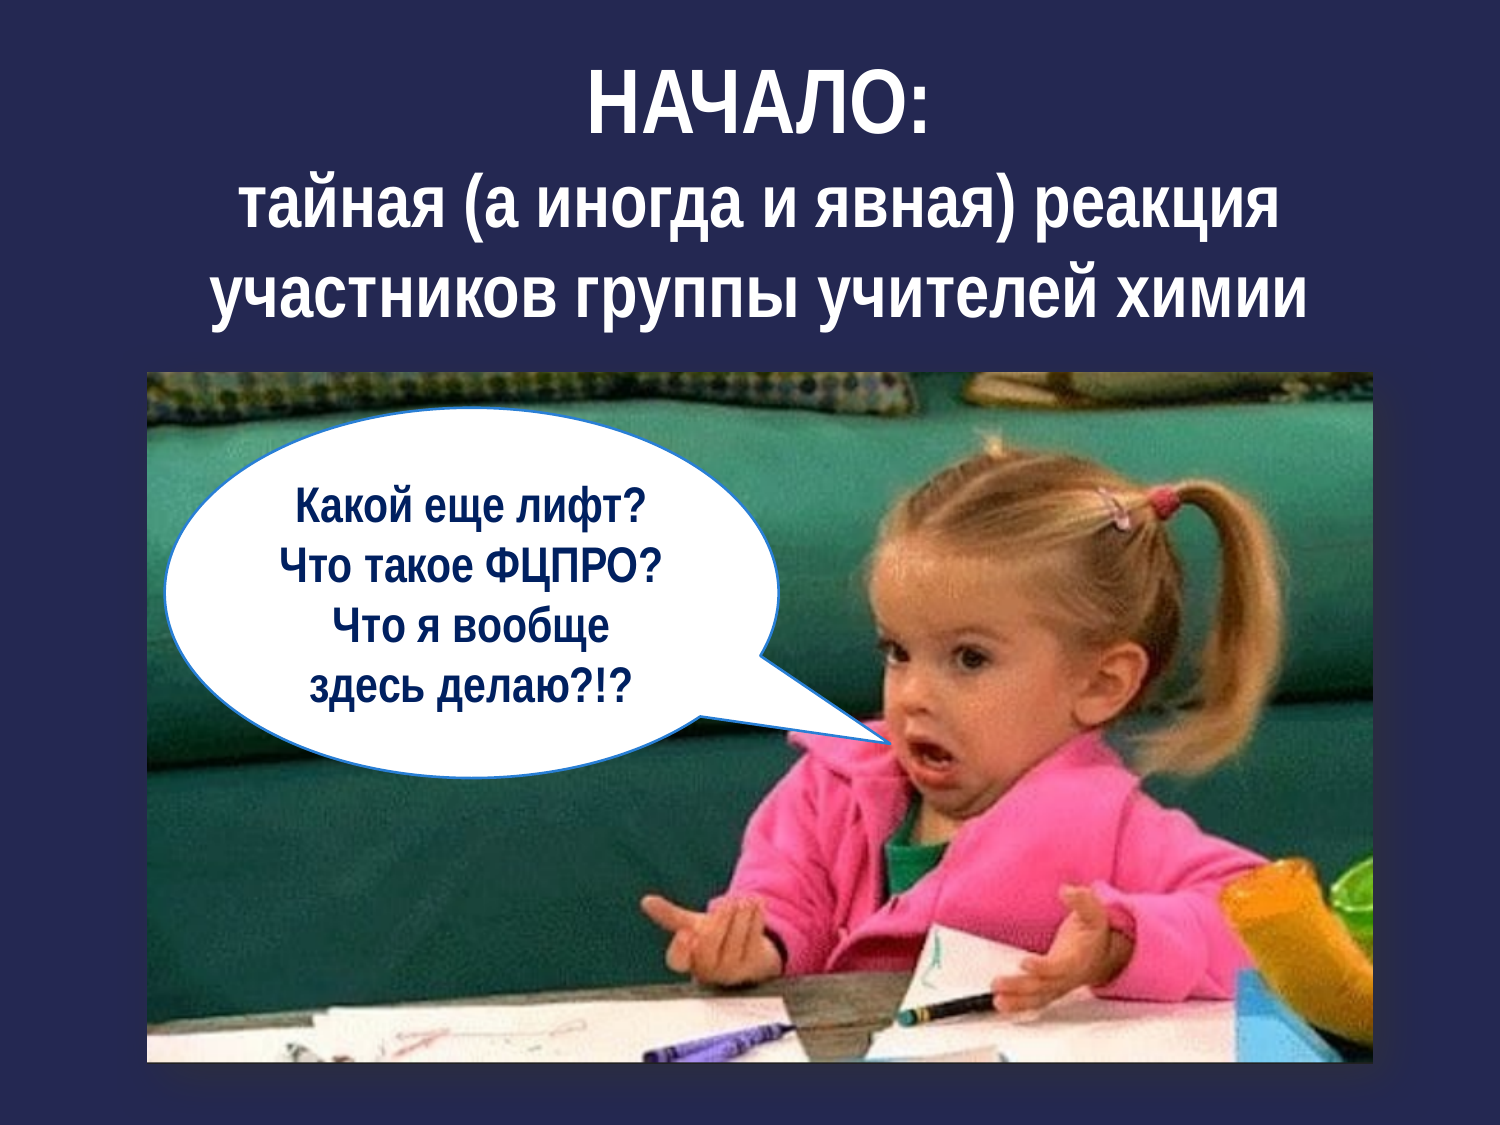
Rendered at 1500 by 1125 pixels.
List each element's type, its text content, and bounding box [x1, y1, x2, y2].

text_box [146, 372, 1373, 1065]
text_box НАЧАЛО: тайная (а иногда и явная) реакция участников группы учителей химии [147, 34, 1373, 340]
